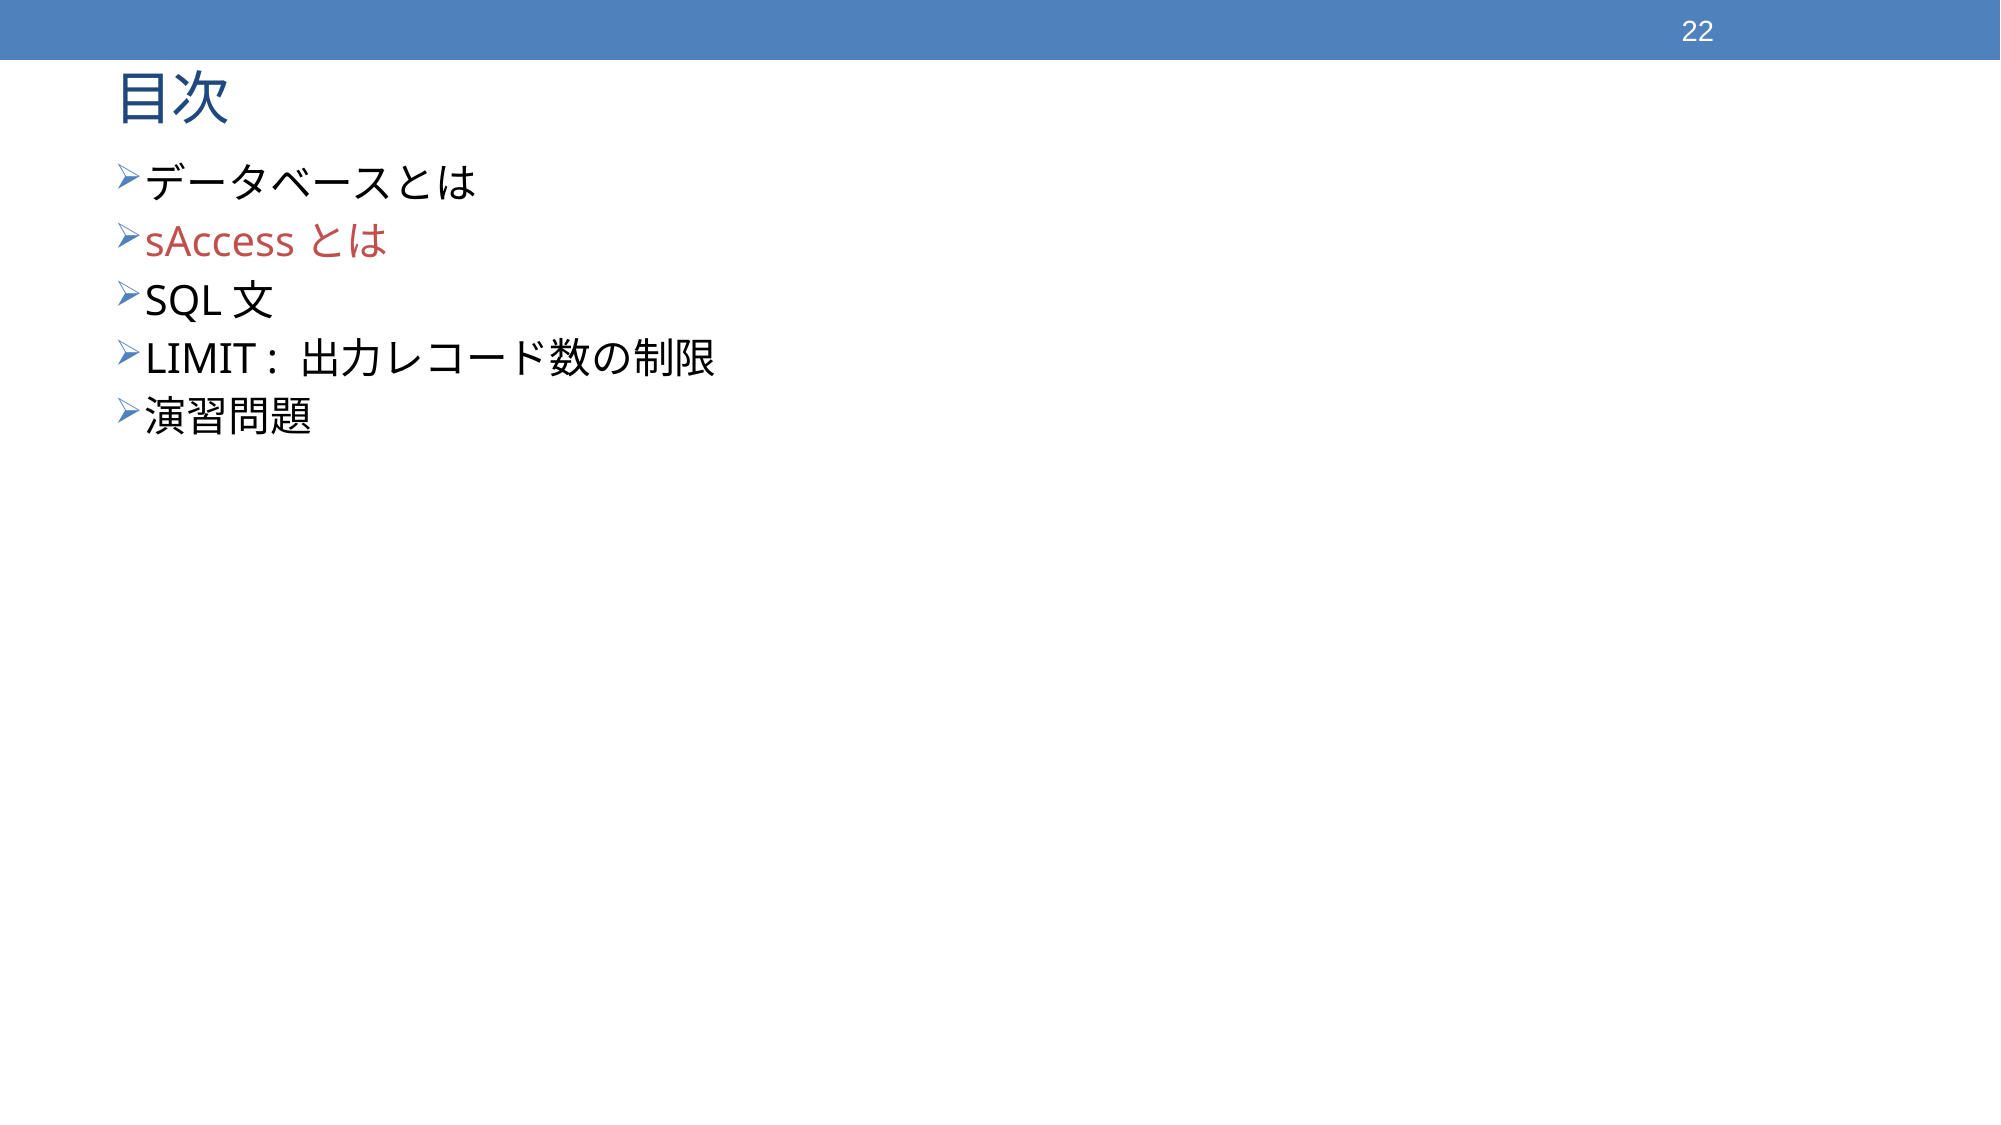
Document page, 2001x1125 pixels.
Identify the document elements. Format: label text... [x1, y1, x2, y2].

slide_number 22 [1666, 3, 1900, 57]
list データベースとは sAccessとは SQL文 LIMIT : 出力レコード数の制限 演習問題 [99, 149, 1900, 1063]
title 目次 [99, 59, 1900, 133]
